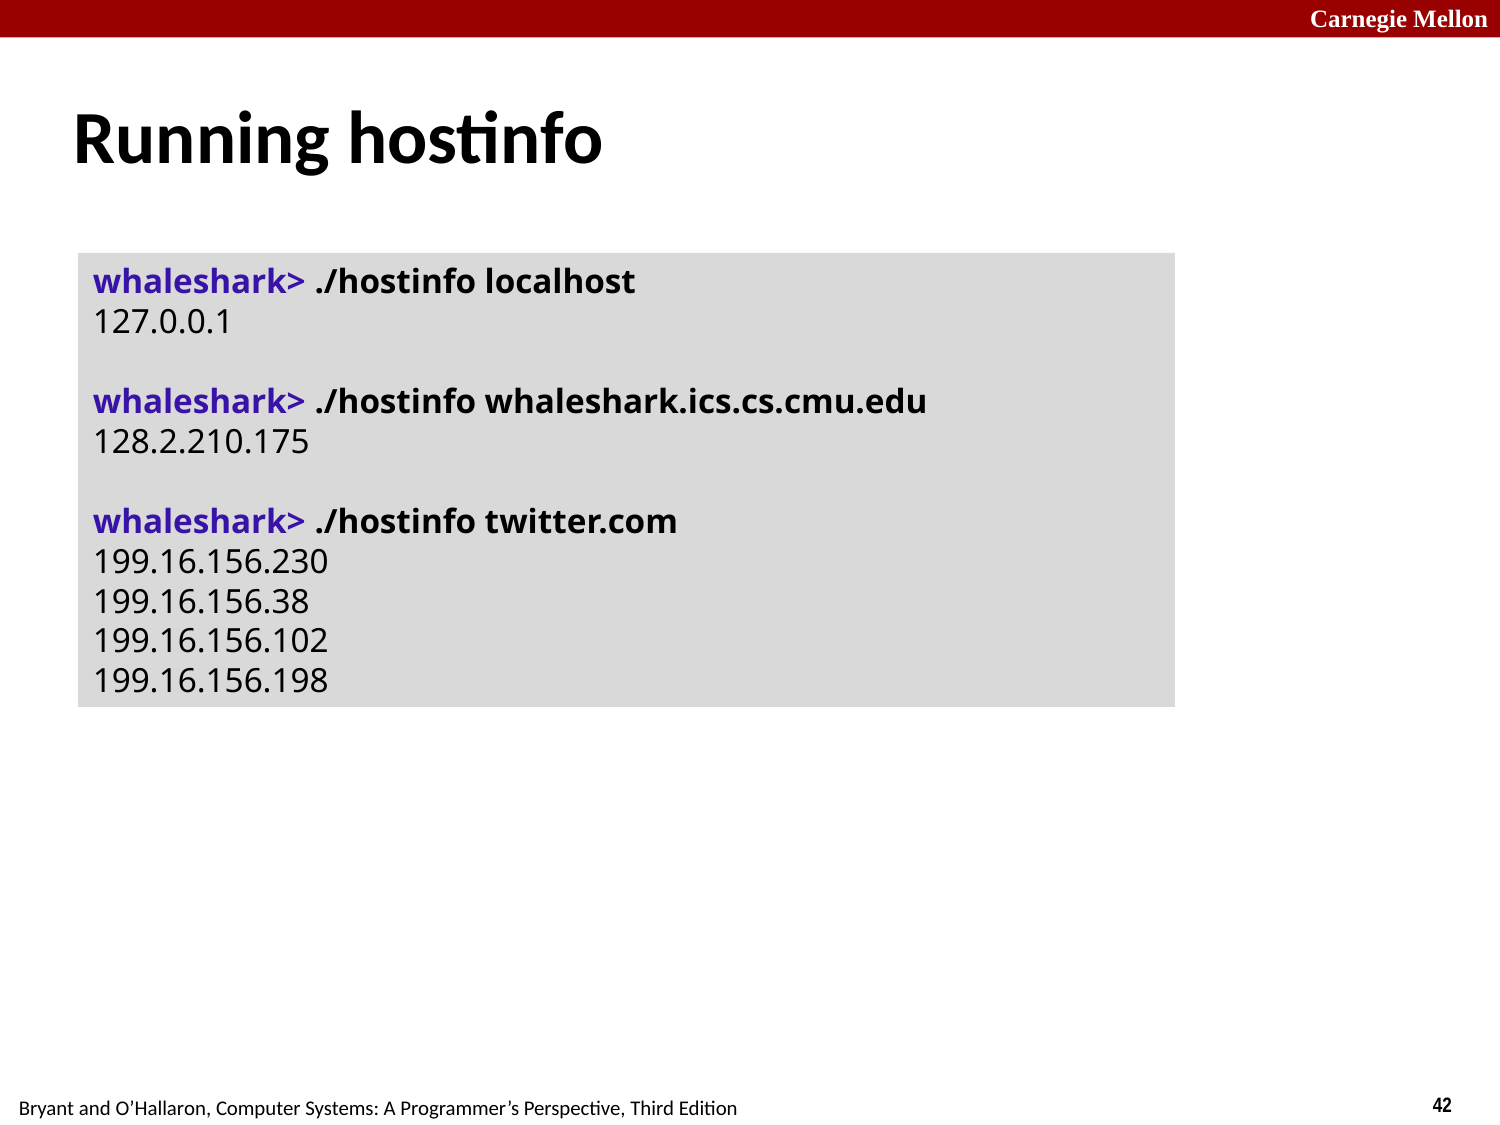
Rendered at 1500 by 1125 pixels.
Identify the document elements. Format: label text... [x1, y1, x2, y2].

title Running hostinfo [58, 71, 1305, 197]
text_box whaleshark> ./hostinfo localhost 127.0.0.1 whaleshark> ./hostinfo whaleshark.ics.cs.cmu.edu 128.2.210.175 whaleshark> ./hostinfo twitter.com 199.16.156.230 199.16.156.38 199.16.156.102 199.16.156.198 [78, 252, 1175, 707]
